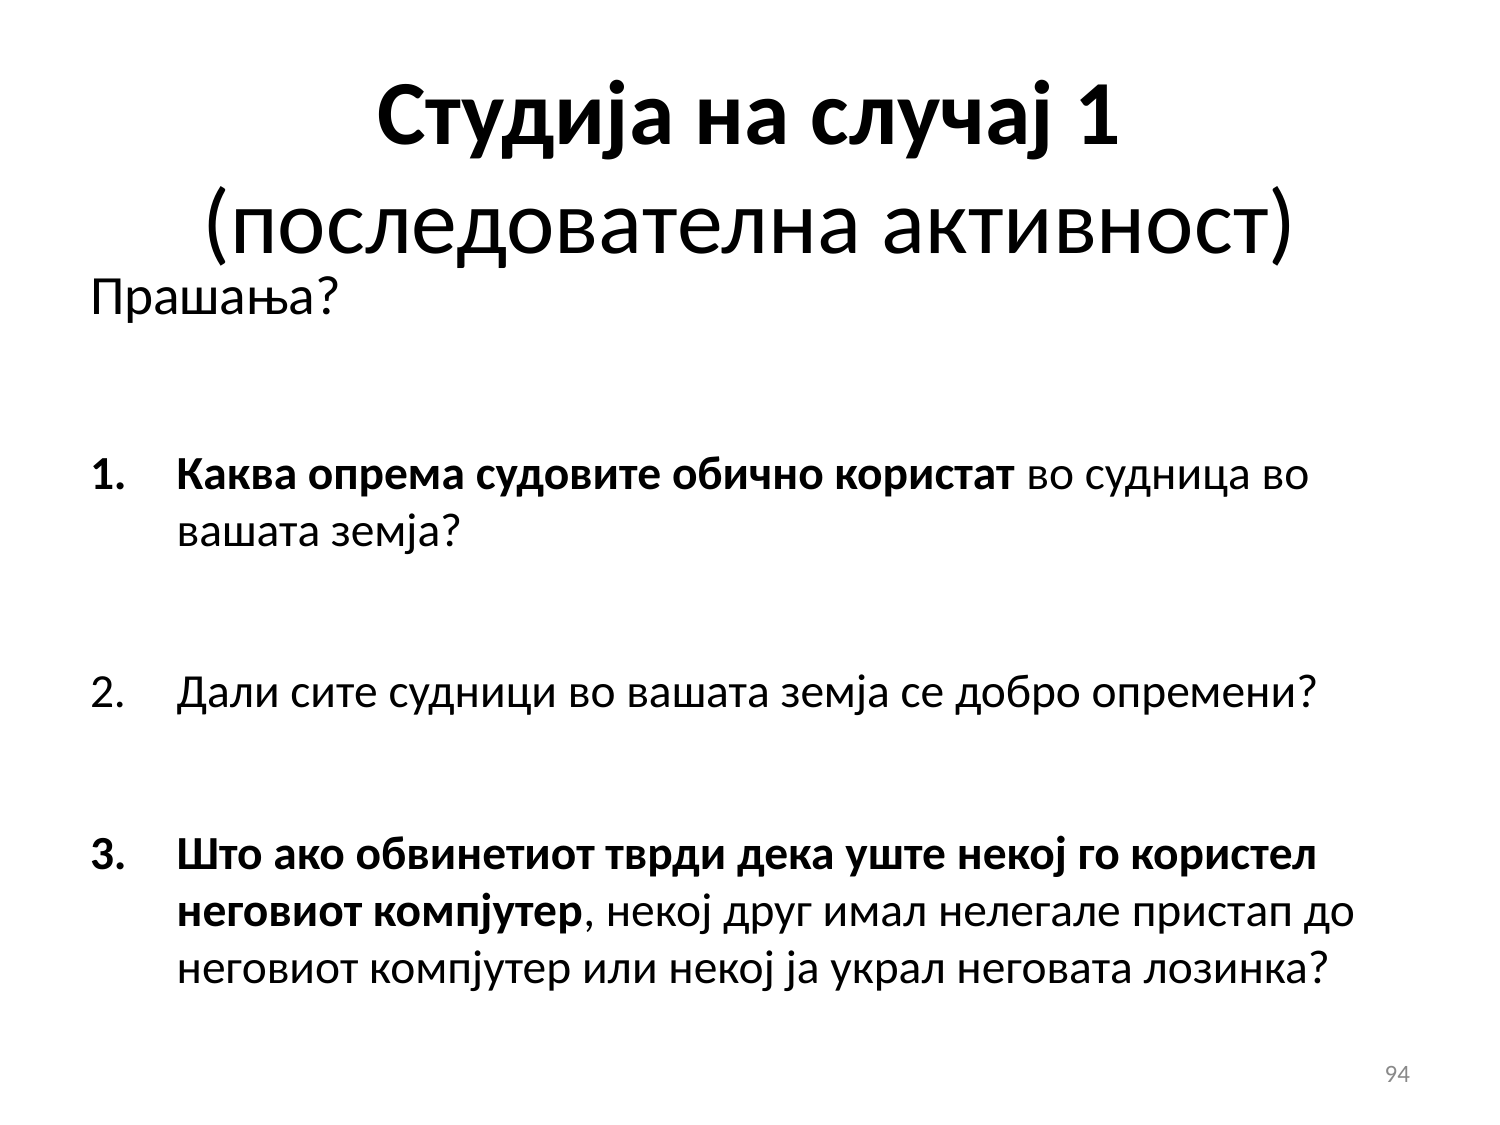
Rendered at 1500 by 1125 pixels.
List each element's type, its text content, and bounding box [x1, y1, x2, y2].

slide_number 94 [1074, 1042, 1425, 1103]
title Студија на случај 1 (последователна активност) [75, 45, 1425, 187]
list Прашања? Каква опрема судовите обично користат во судница во вашата земја? Дали сите судници во вашата земја се добро опремени? Што ако обвинетиот тврди дека уште некој го користел неговиот компјутер, некој друг имал нелегале пристап до неговиот компјутер или некој ја украл неговата лозинка? [75, 252, 1425, 1011]
